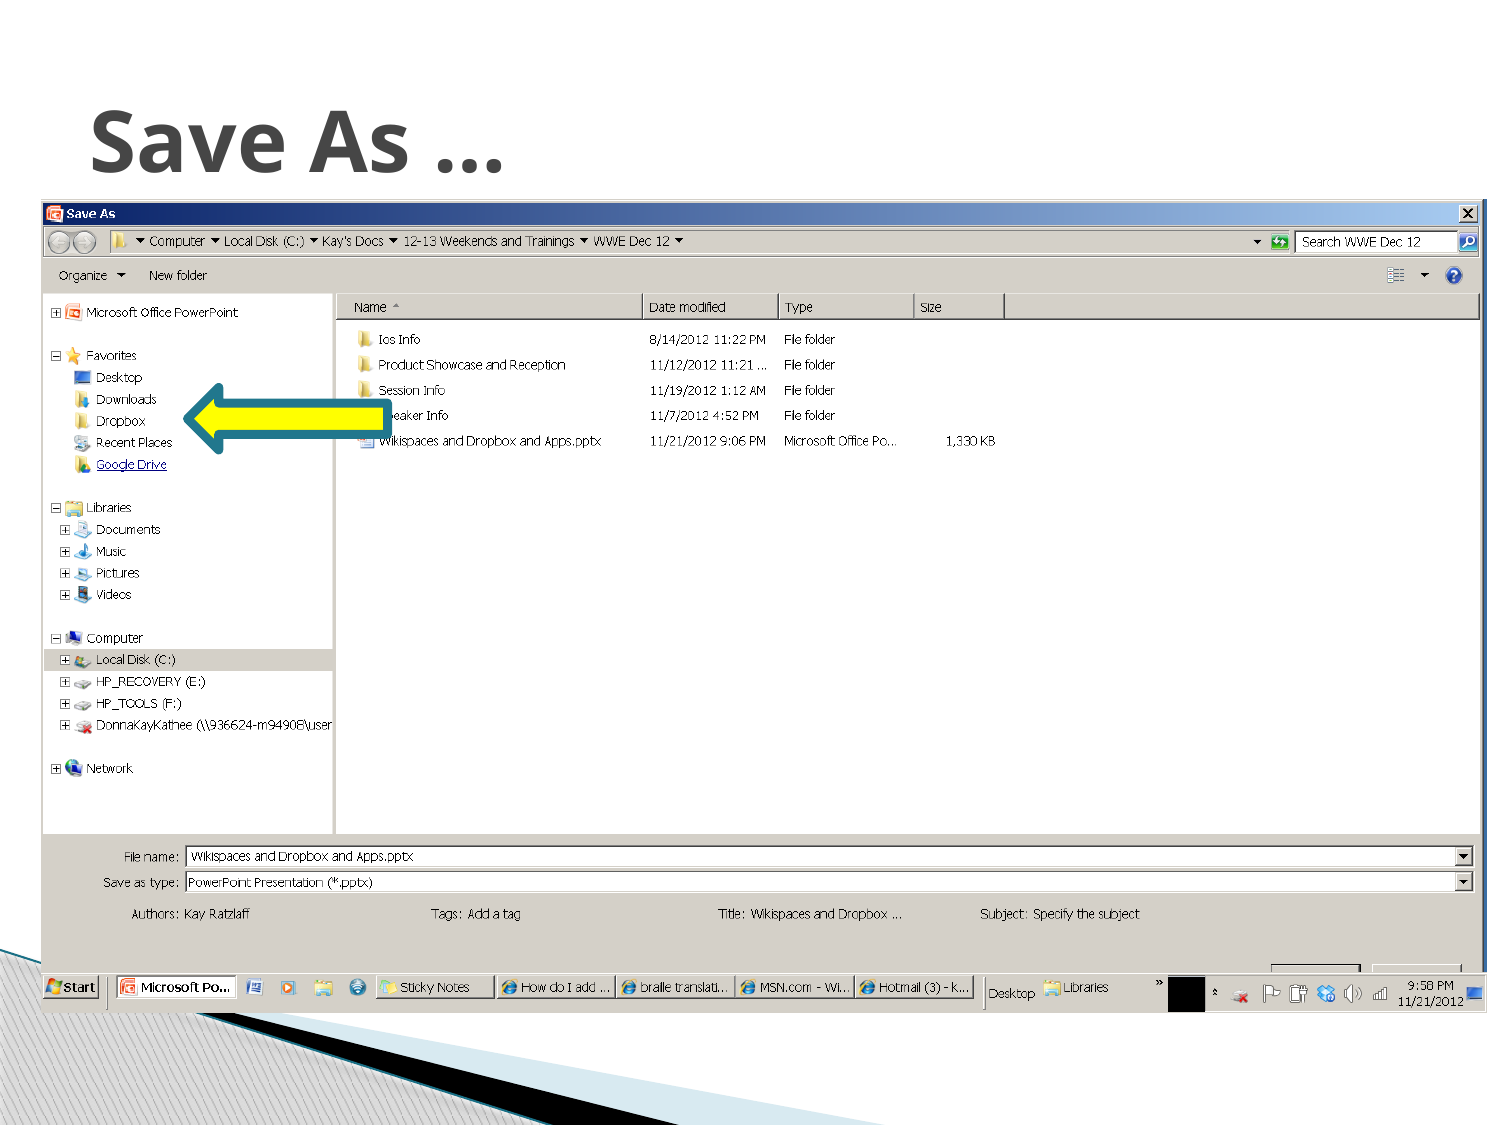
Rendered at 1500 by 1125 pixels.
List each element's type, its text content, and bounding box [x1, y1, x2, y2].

title Save As … [75, 45, 1425, 199]
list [41, 199, 1487, 1013]
